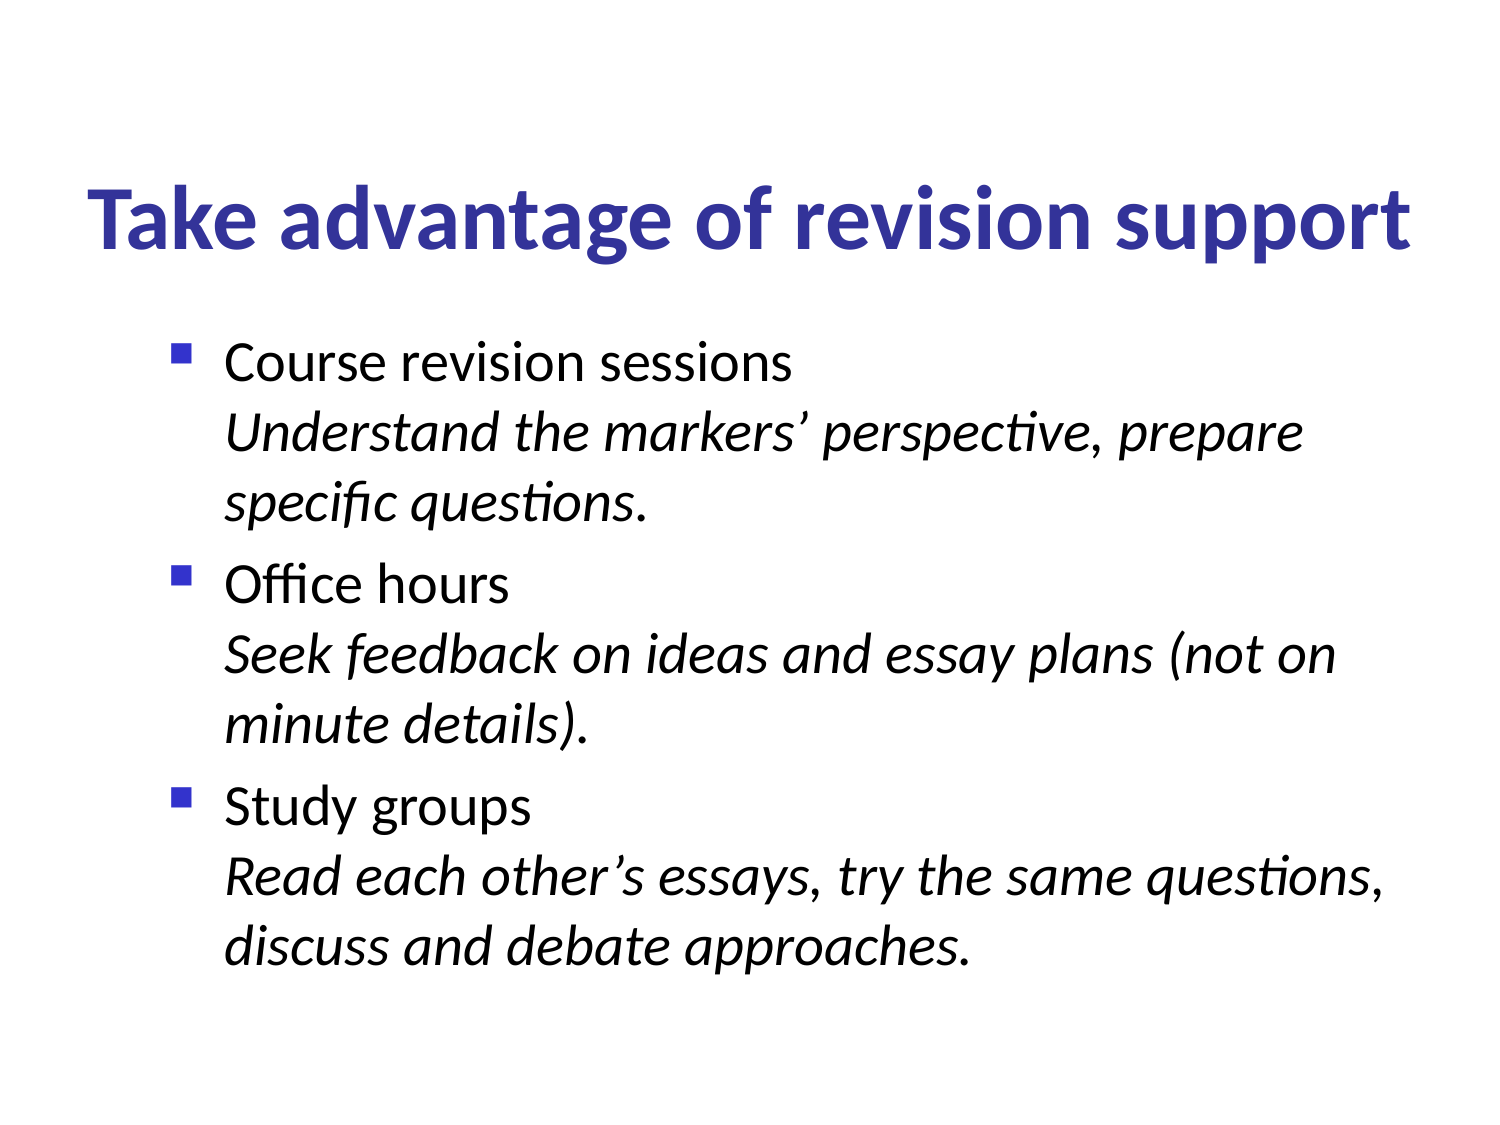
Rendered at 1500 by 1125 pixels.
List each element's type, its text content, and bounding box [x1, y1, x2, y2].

list Course revision sessions Understand the markers’ perspective, prepare specific questions. Office hours Seek feedback on ideas and essay plans (not on minute details). Study groups Read each other’s essays, try the same questions, discuss and debate approaches. [153, 316, 1447, 929]
text_box Take advantage of revision support [0, 35, 1500, 275]
